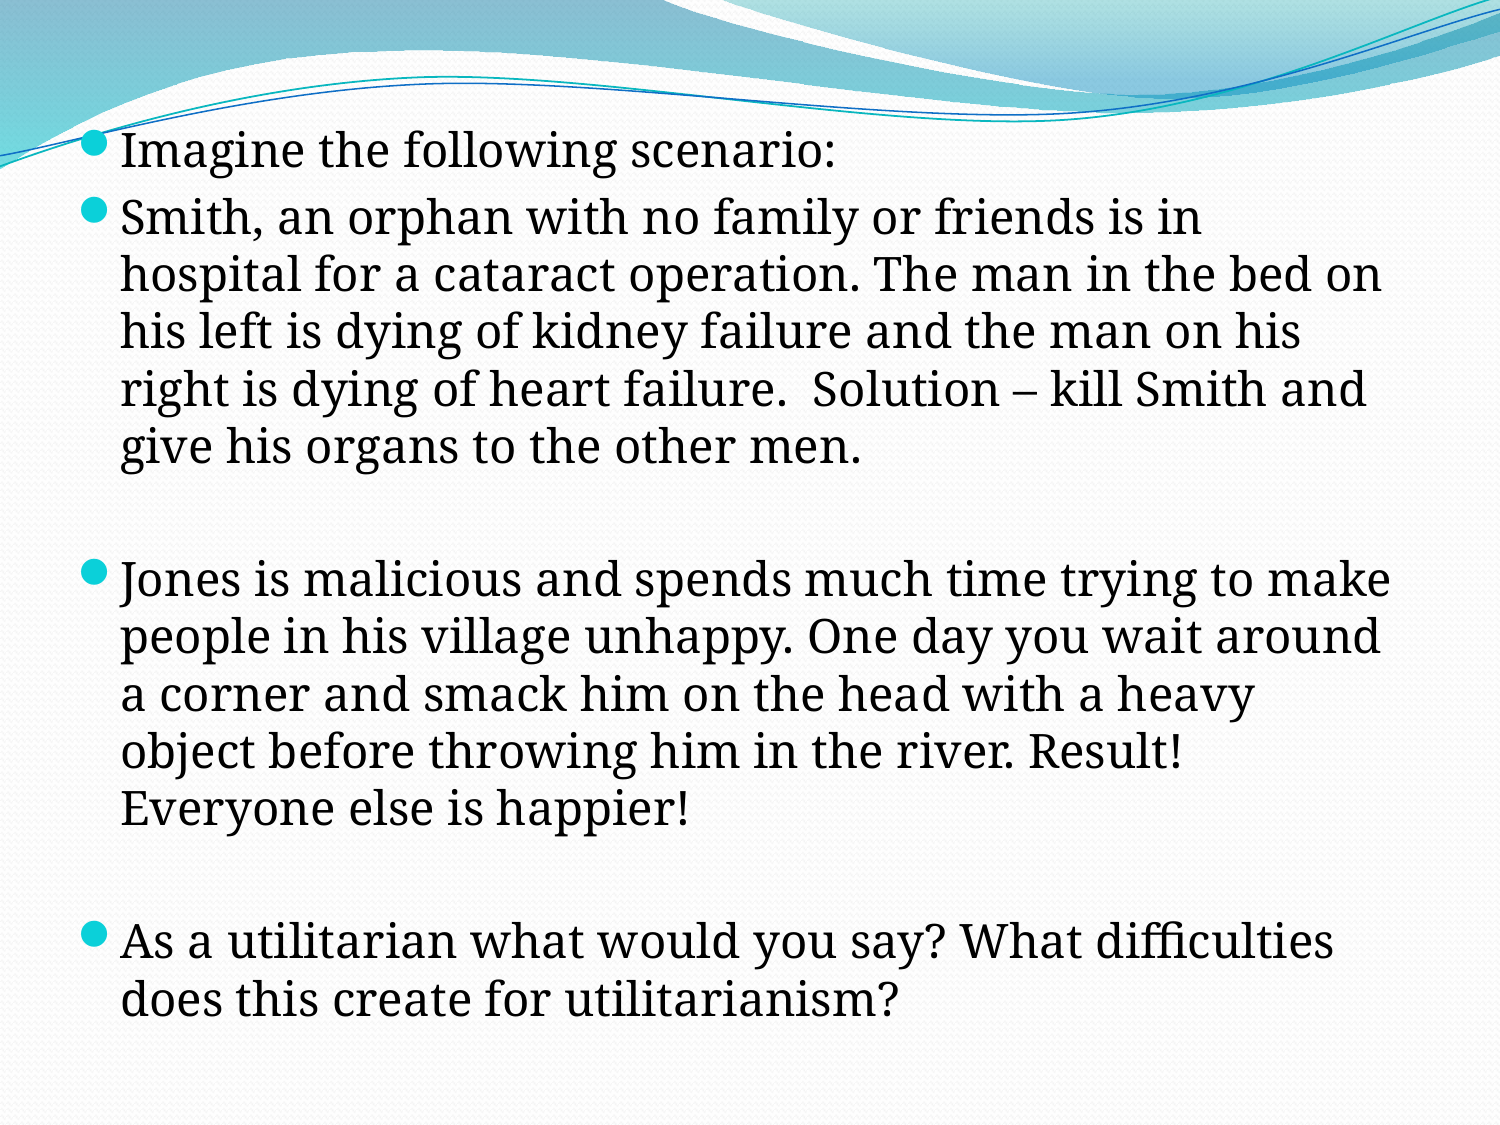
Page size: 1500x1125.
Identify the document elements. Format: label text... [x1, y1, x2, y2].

list Imagine the following scenario: Smith, an orphan with no family or friends is in hospital for a cataract operation. The man in the bed on his left is dying of kidney failure and the man on his right is dying of heart failure. Solution – kill Smith and give his organs to the other men. Jones is malicious and spends much time trying to make people in his village unhappy. One day you wait around a corner and smack him on the head with a heavy object before throwing him in the river. Result! Everyone else is happier! As a utilitarian what would you say? What difficulties does this create for utilitarianism? [62, 112, 1413, 1038]
